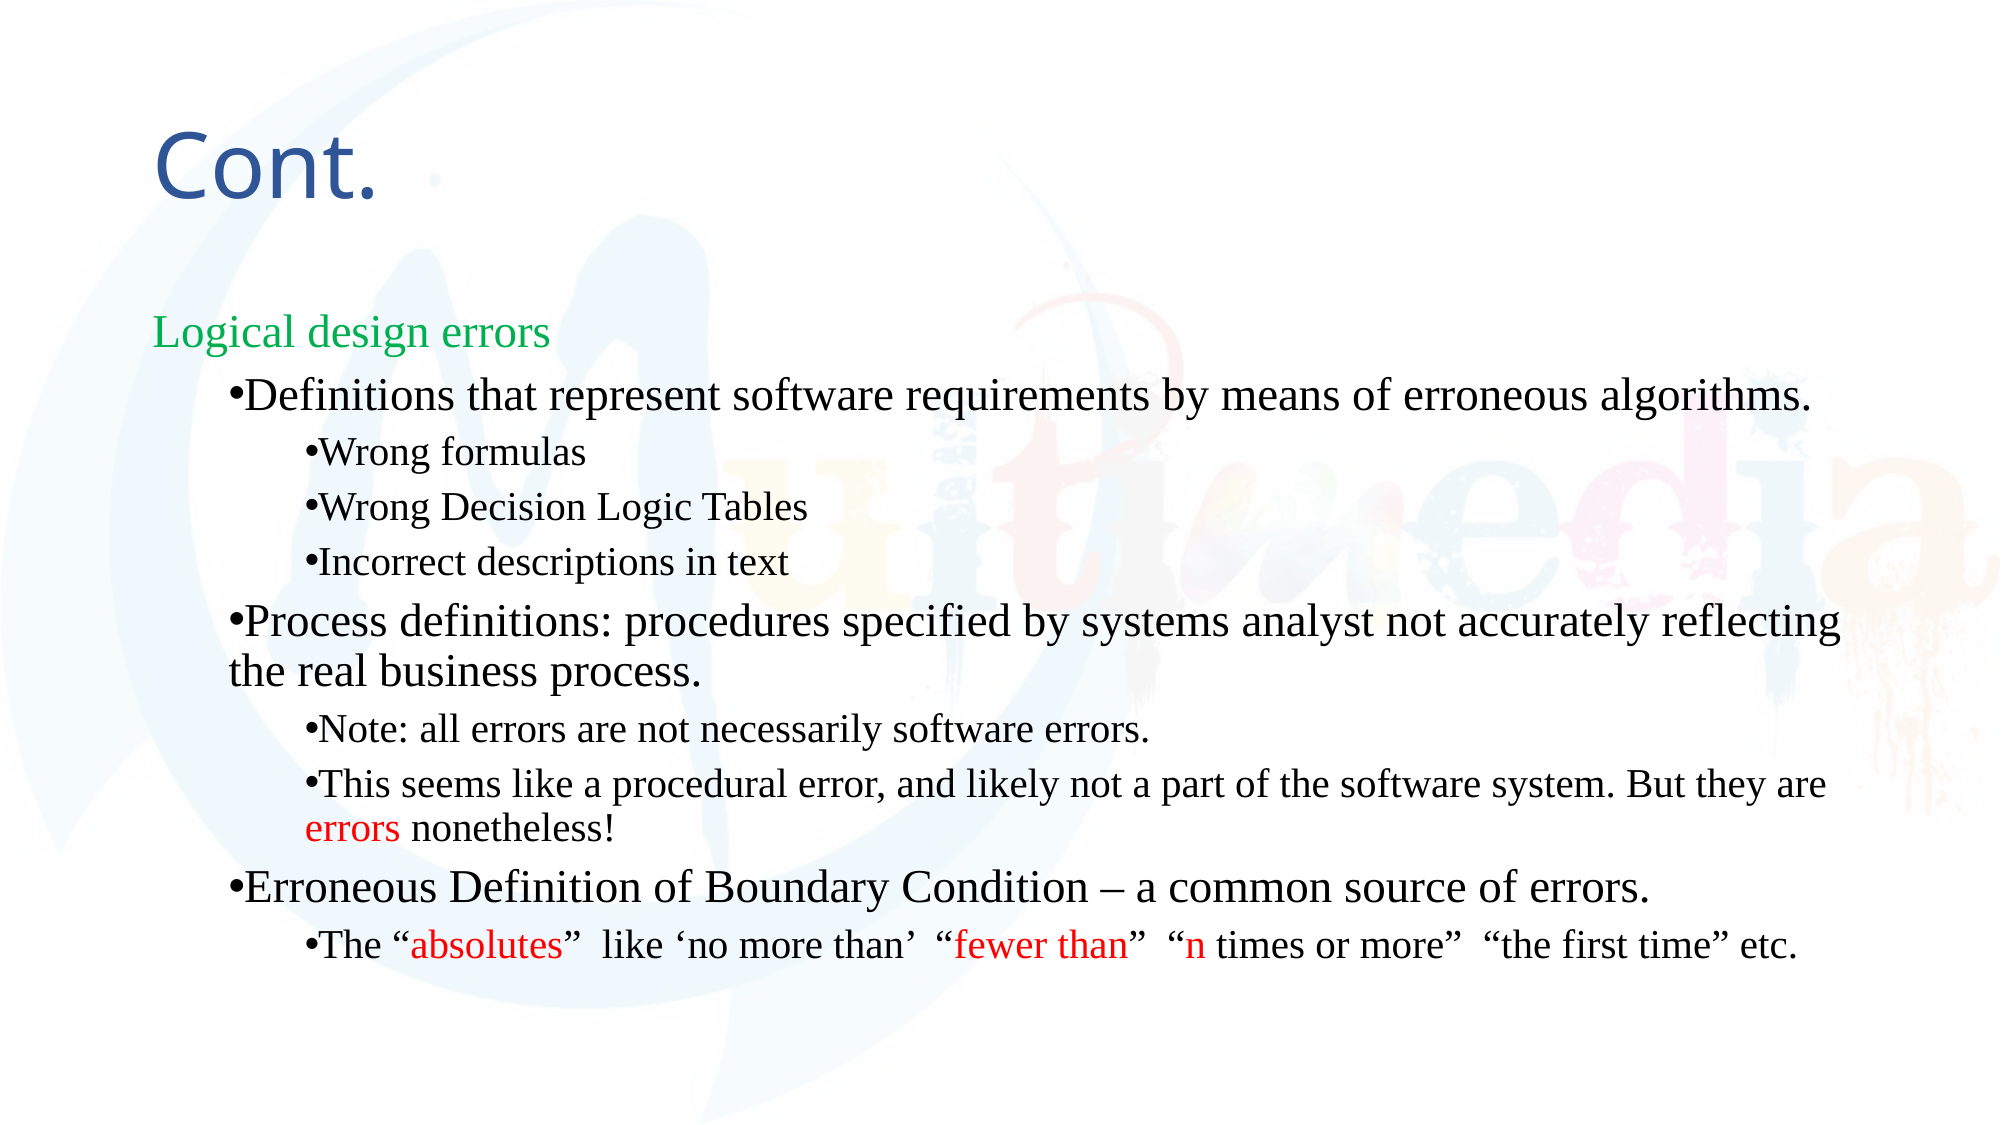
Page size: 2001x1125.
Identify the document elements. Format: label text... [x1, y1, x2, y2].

title Cont. [137, 59, 1863, 278]
list Logical design errors Definitions that represent software requirements by means of erroneous algorithms. Wrong formulas Wrong Decision Logic Tables Incorrect descriptions in text Process definitions: procedures specified by systems analyst not accurately reflecting the real business process. Note: all errors are not necessarily software errors. This seems like a procedural error, and likely not a part of the software system. But they are errors nonetheless! Erroneous Definition of Boundary Condition – a common source of errors. The “absolutes” like ‘no more than’ “fewer than” “n times or more” “the first time” etc. [137, 299, 1863, 1014]
